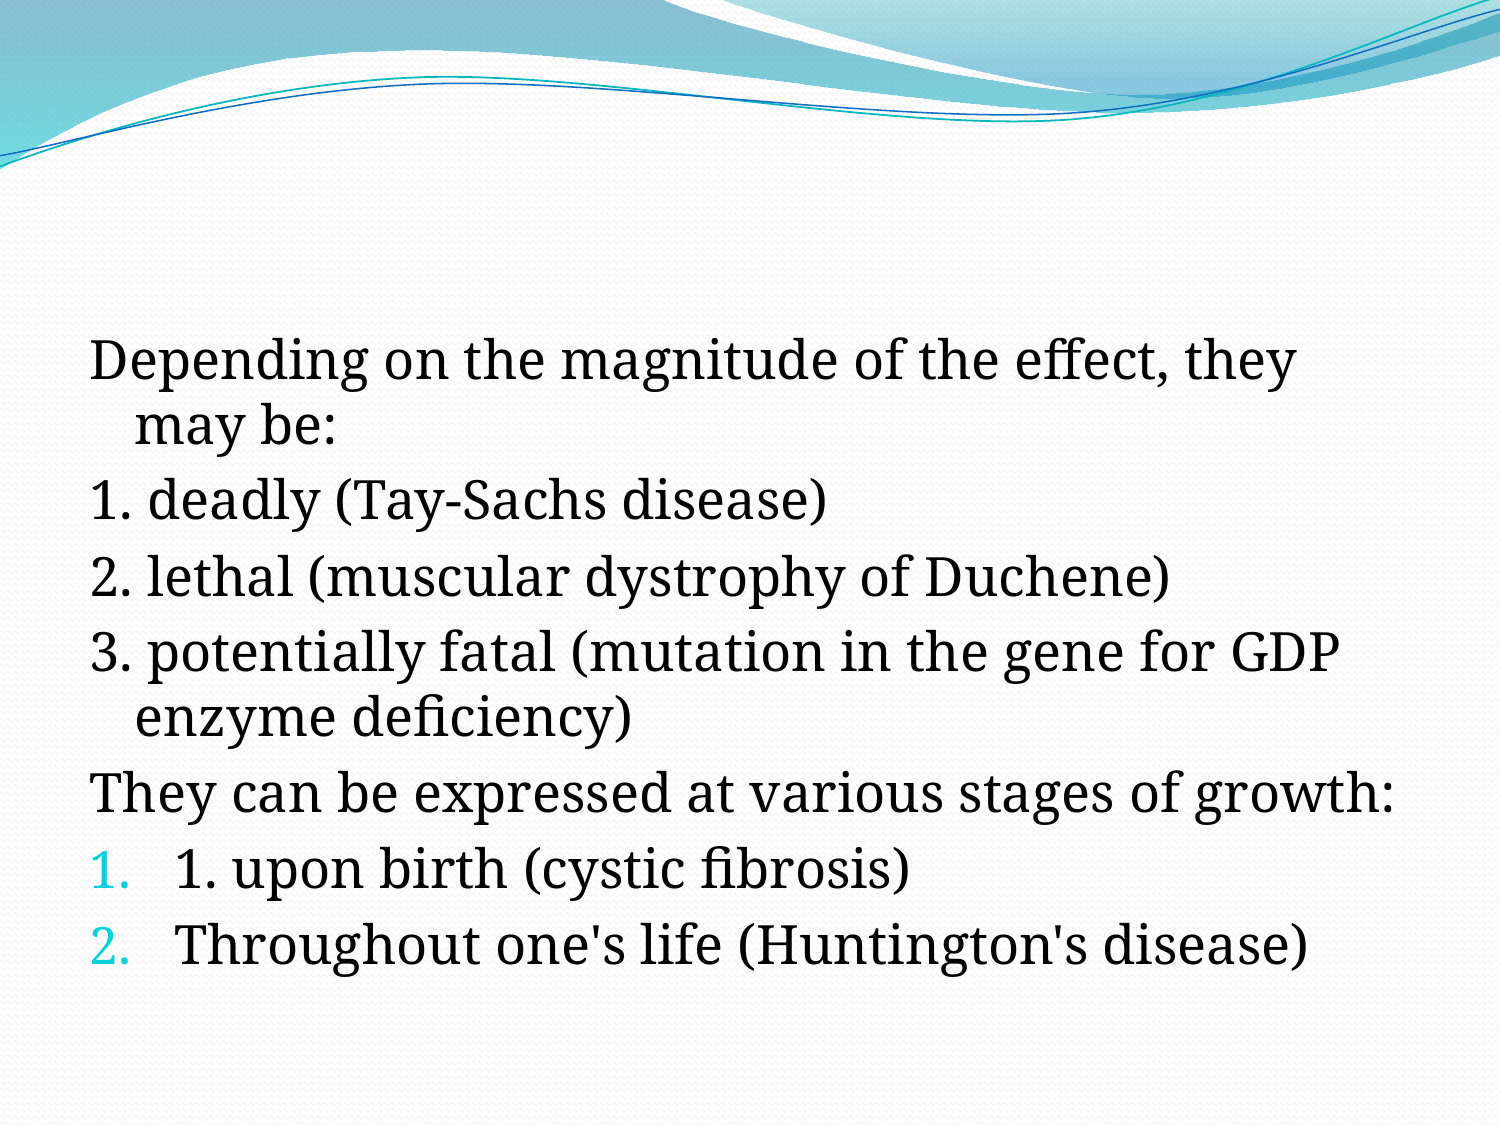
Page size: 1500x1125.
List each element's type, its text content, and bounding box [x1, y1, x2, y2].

list Depending on the magnitude of the effect, they may be: 1. deadly (Tay-Sachs disease) 2. lethal (muscular dystrophy of Duchene) 3. potentially fatal (mutation in the gene for GDP enzyme deficiency) They can be expressed at various stages of growth: 1. upon birth (cystic fibrosis) Throughout one's life (Huntington's disease) [75, 317, 1425, 1038]
